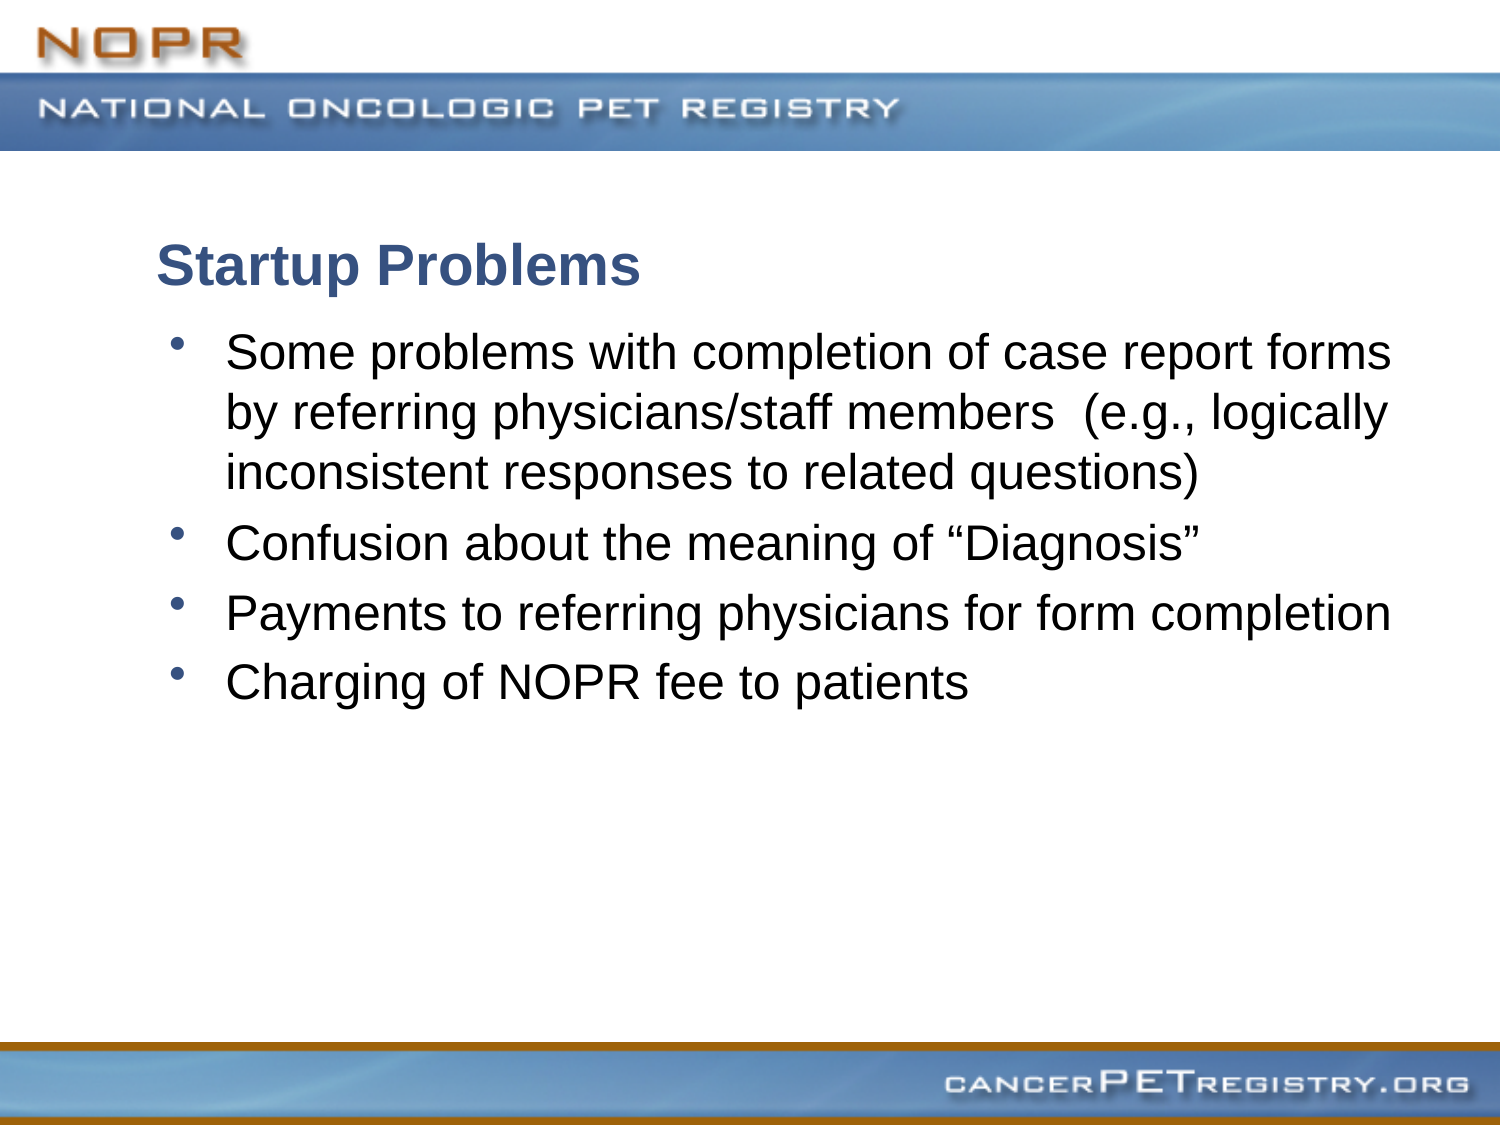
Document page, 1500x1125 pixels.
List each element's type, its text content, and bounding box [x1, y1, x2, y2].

title Startup Problems [141, 212, 1363, 313]
picture [0, 1042, 1500, 1125]
list Some problems with completion of case report forms by referring physicians/staff members (e.g., logically inconsistent responses to related questions) Confusion about the meaning of “Diagnosis” Payments to referring physicians for form completion Charging of NOPR fee to patients [153, 312, 1442, 888]
picture [0, 24, 1500, 151]
